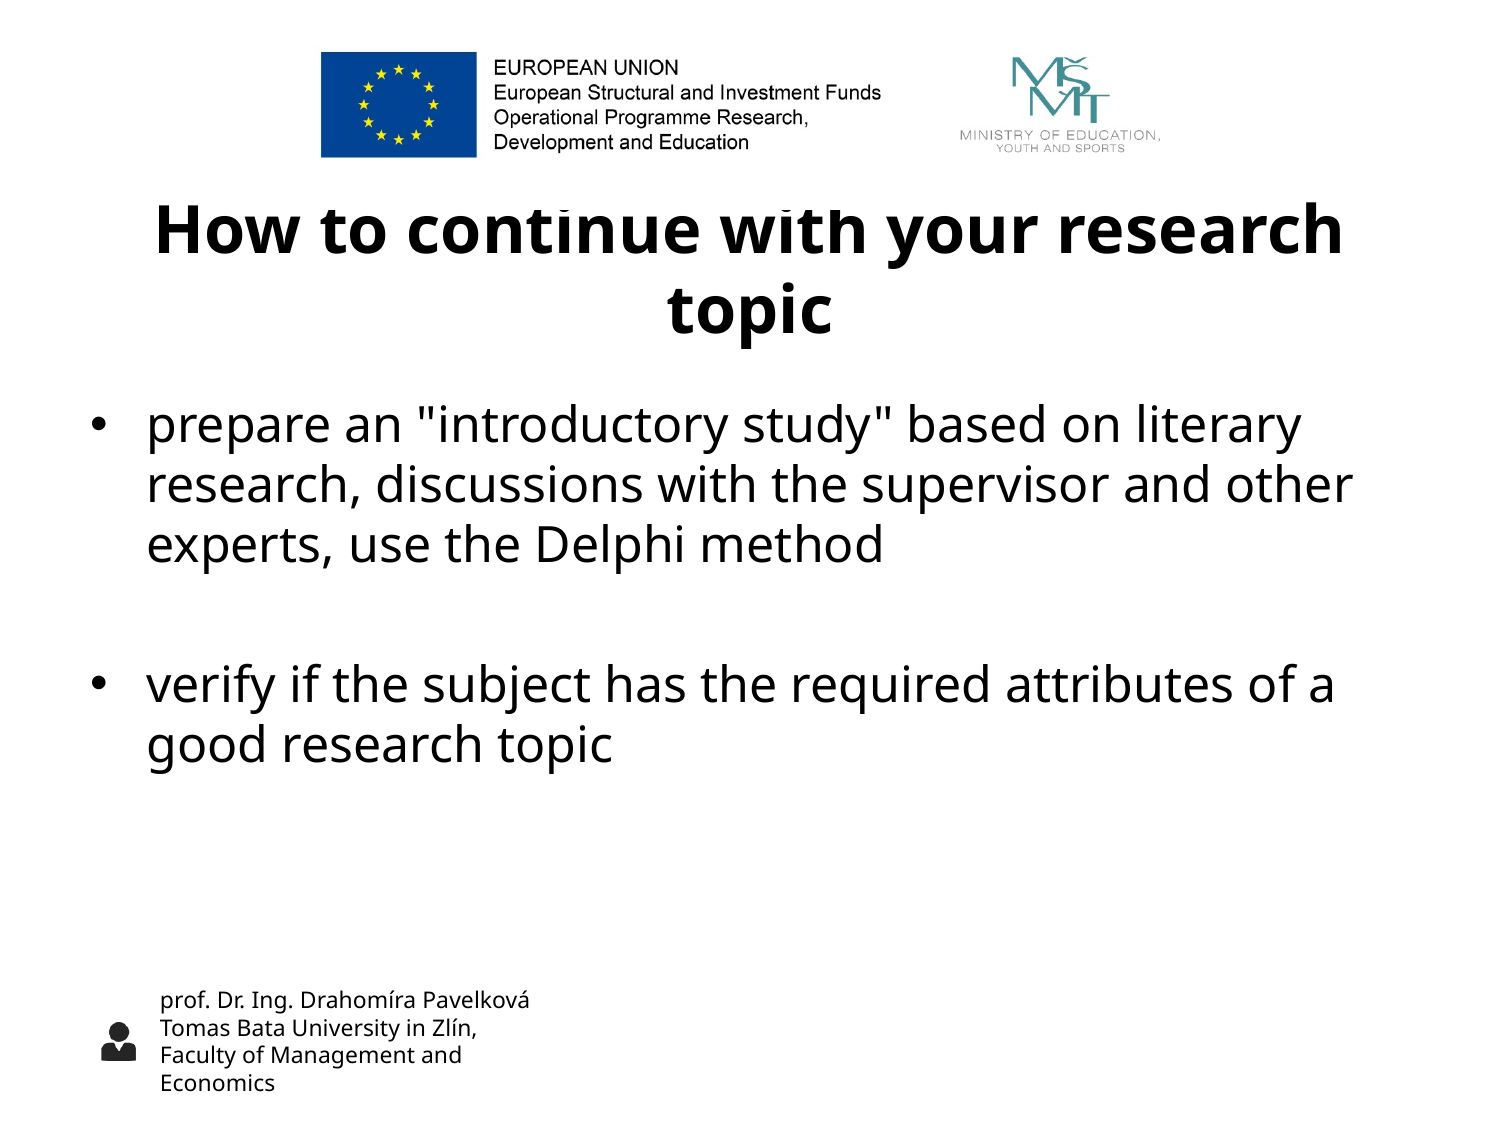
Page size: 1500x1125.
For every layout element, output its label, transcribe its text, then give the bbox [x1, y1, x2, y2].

footer prof. Dr. Ing. Drahomíra Pavelková Tomas Bata University in Zlín, Faculty of Management and Economics [145, 999, 550, 1083]
picture [268, 0, 1212, 210]
title How to continue with your research topic [75, 219, 1425, 315]
picture [101, 1021, 136, 1062]
list prepare an "introductory study" based on literary research, discussions with the supervisor and other experts, use the Delphi method verify if the subject has the required attributes of a good research topic [75, 385, 1425, 918]
